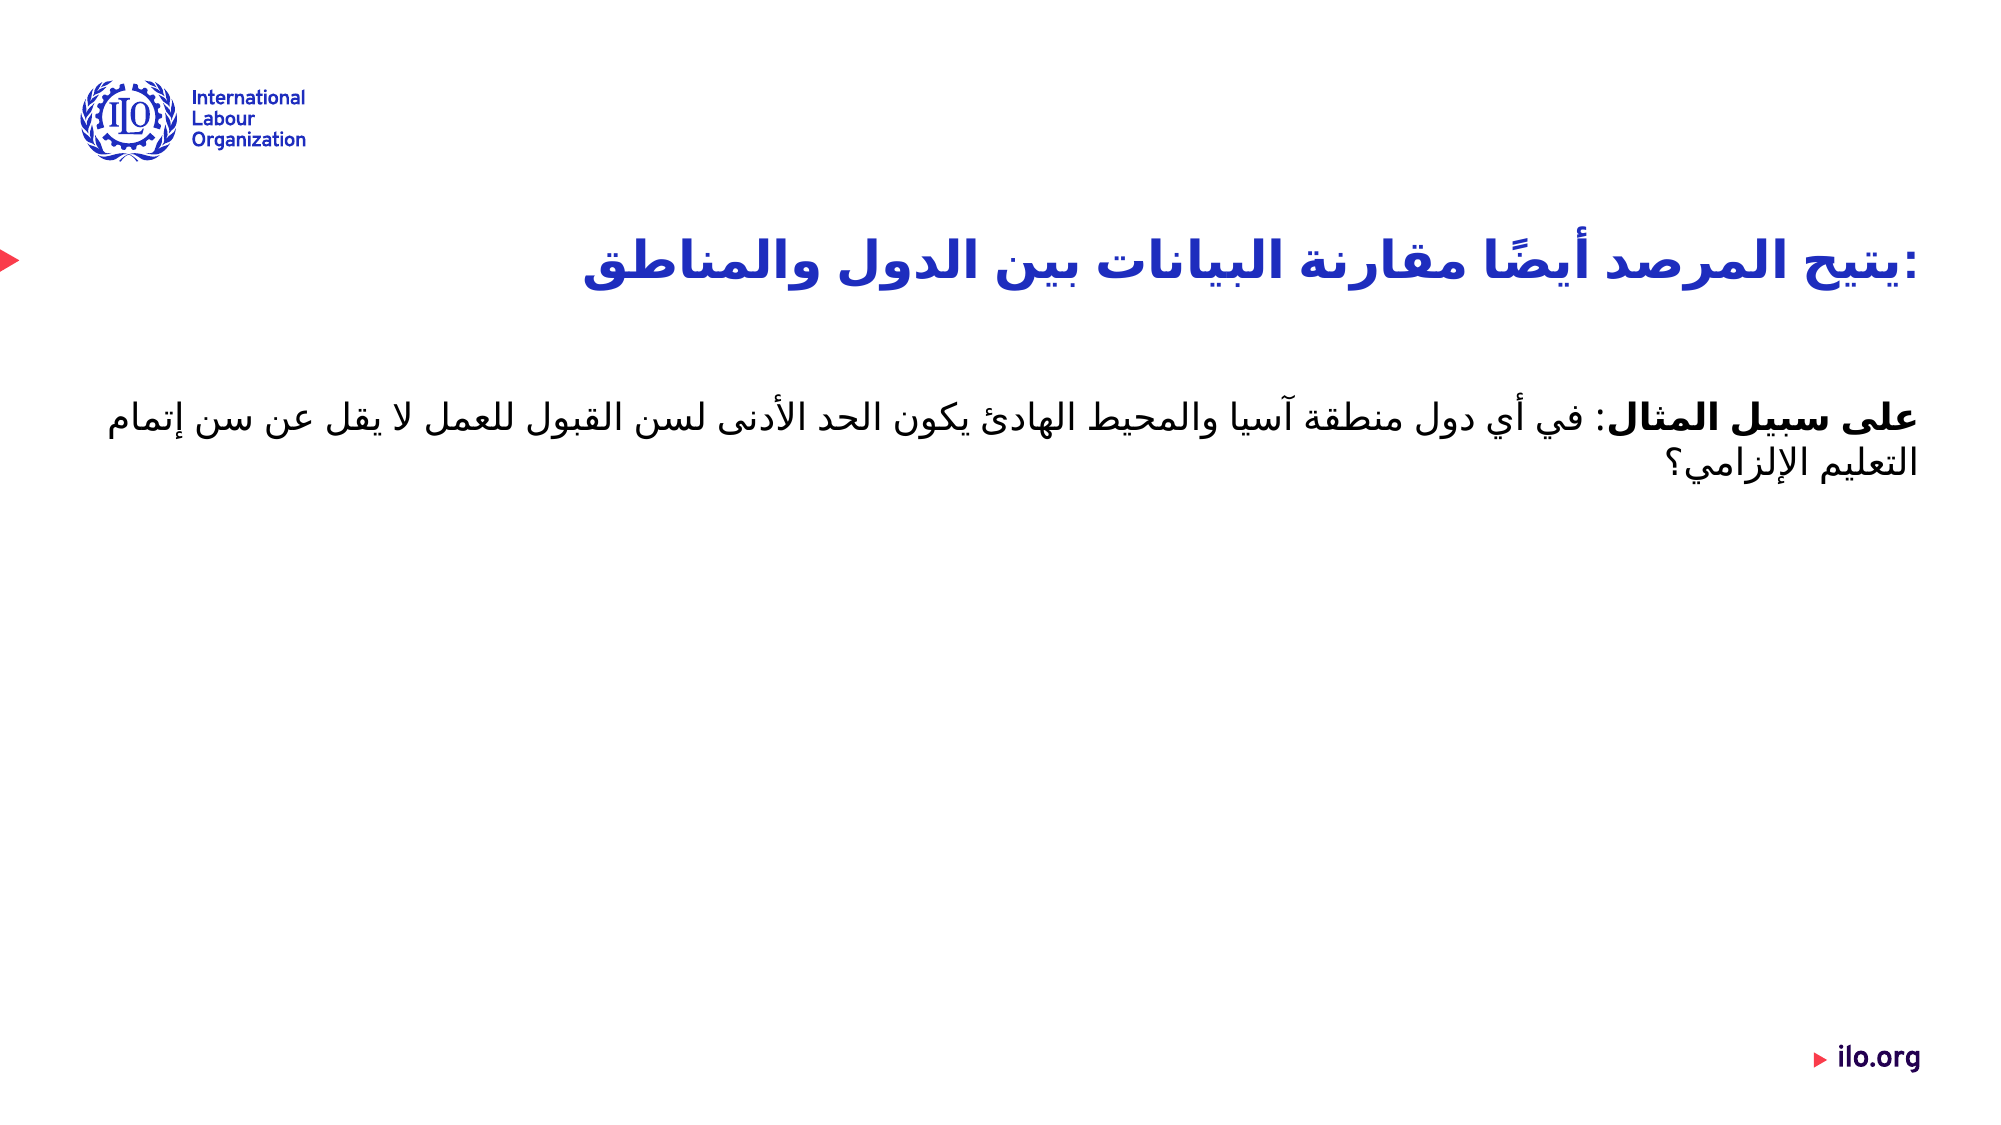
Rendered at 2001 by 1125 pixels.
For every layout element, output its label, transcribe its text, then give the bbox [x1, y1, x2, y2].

list على سبيل المثال: في أي دول منطقة آسيا والمحيط الهادئ يكون الحد الأدنى لسن القبول للعمل لا يقل عن سن إتمام التعليم الإلزامي؟ [80, 392, 1920, 965]
title يتيح المرصد أيضًا مقارنة البيانات بين الدول والمناطق: [80, 233, 1920, 352]
